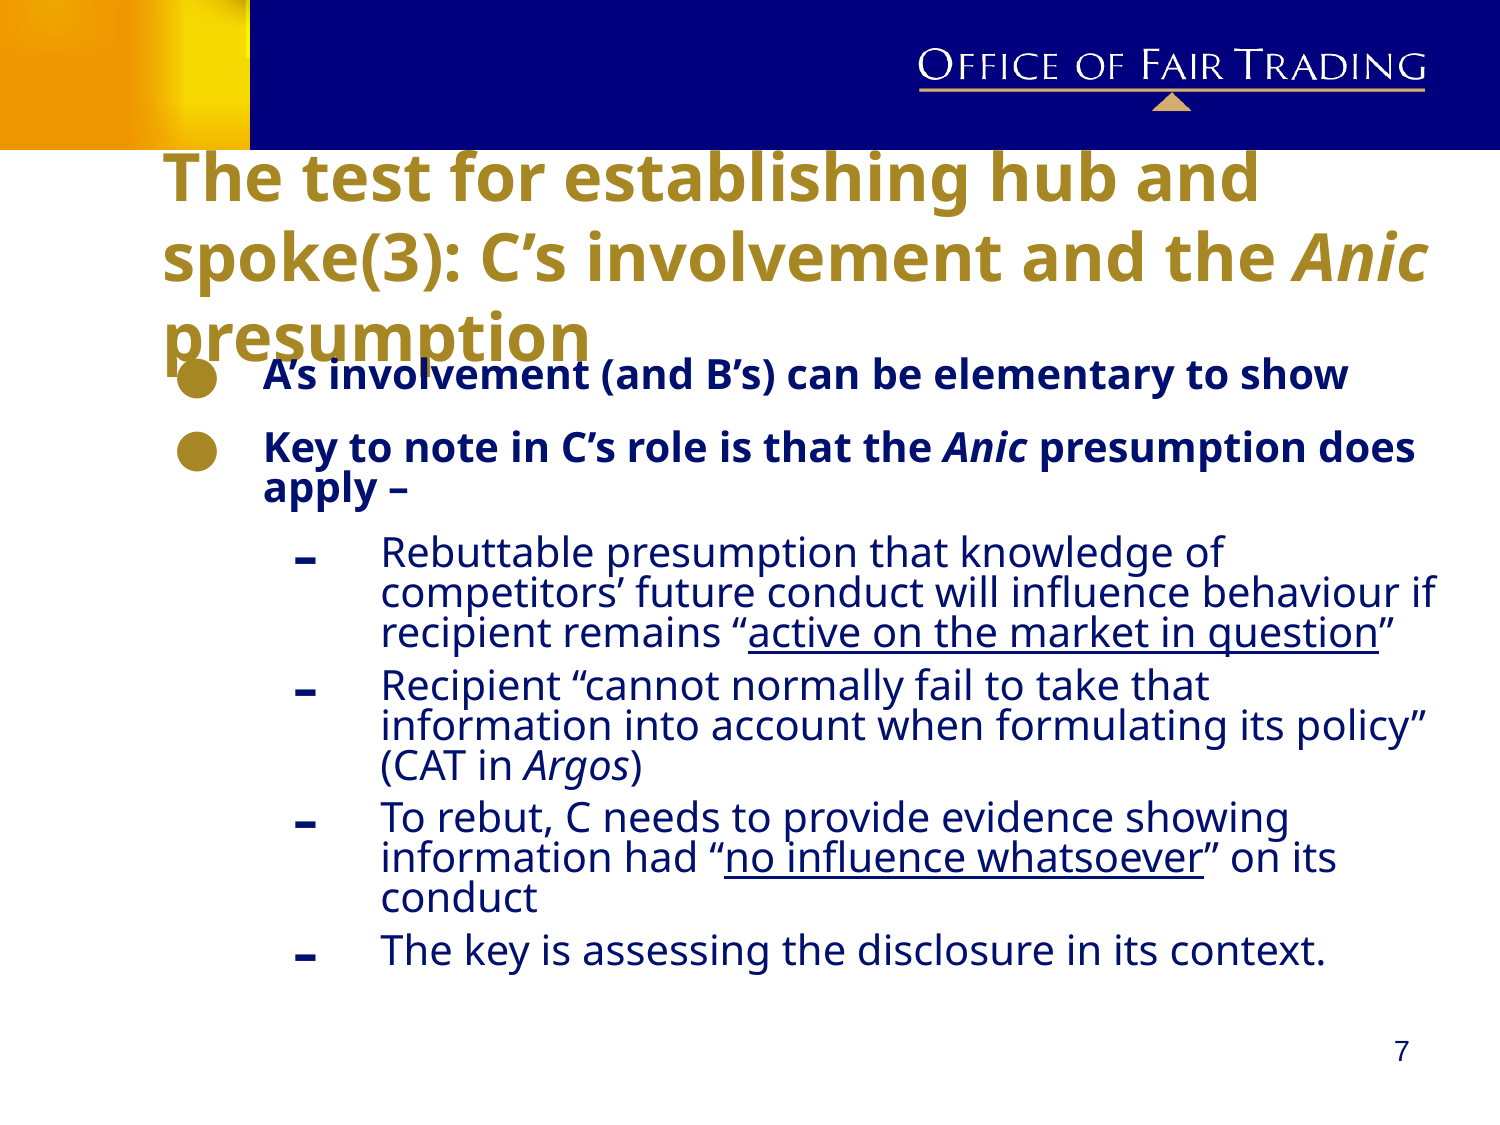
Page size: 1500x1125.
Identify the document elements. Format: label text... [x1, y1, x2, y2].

title The test for establishing hub and spoke(3): C’s involvement and the Anic presumption [147, 160, 1500, 349]
list A’s involvement (and B’s) can be elementary to show Key to note in C’s role is that the Anic presumption does apply – Rebuttable presumption that knowledge of competitors’ future conduct will influence behaviour if recipient remains “active on the market in question” Recipient “cannot normally fail to take that information into account when formulating its policy” (CAT in Argos) To rebut, C needs to provide evidence showing information had “no influence whatsoever” on its conduct The key is assessing the disclosure in its context. [159, 349, 1460, 1059]
picture [0, 0, 250, 150]
slide_number 7 [1074, 1024, 1426, 1103]
picture [906, 41, 1432, 117]
